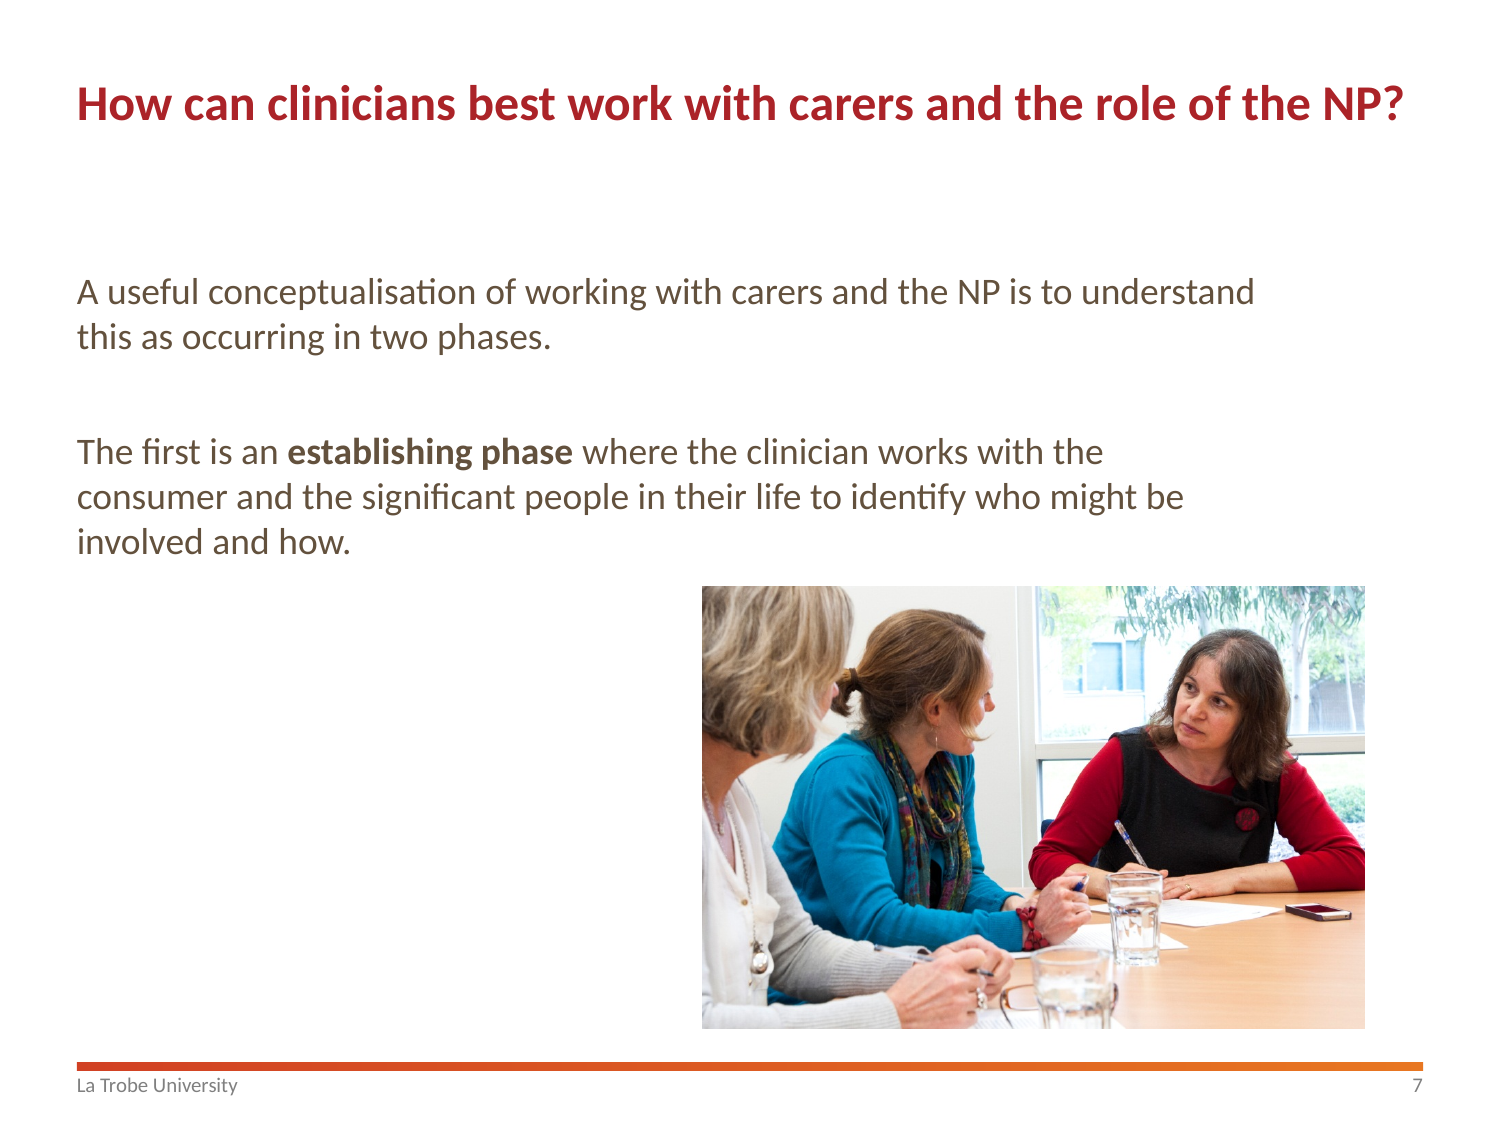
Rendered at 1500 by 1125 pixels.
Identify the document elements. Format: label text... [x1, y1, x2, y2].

picture [702, 585, 1365, 1029]
title How can clinicians best work with carers and the role of the NP? [76, 70, 1424, 209]
list A useful conceptualisation of working with carers and the NP is to understand this as occurring in two phases. The first is an establishing phase where the clinician works with the consumer and the significant people in their life to identify who might be involved and how. [76, 266, 1259, 1010]
